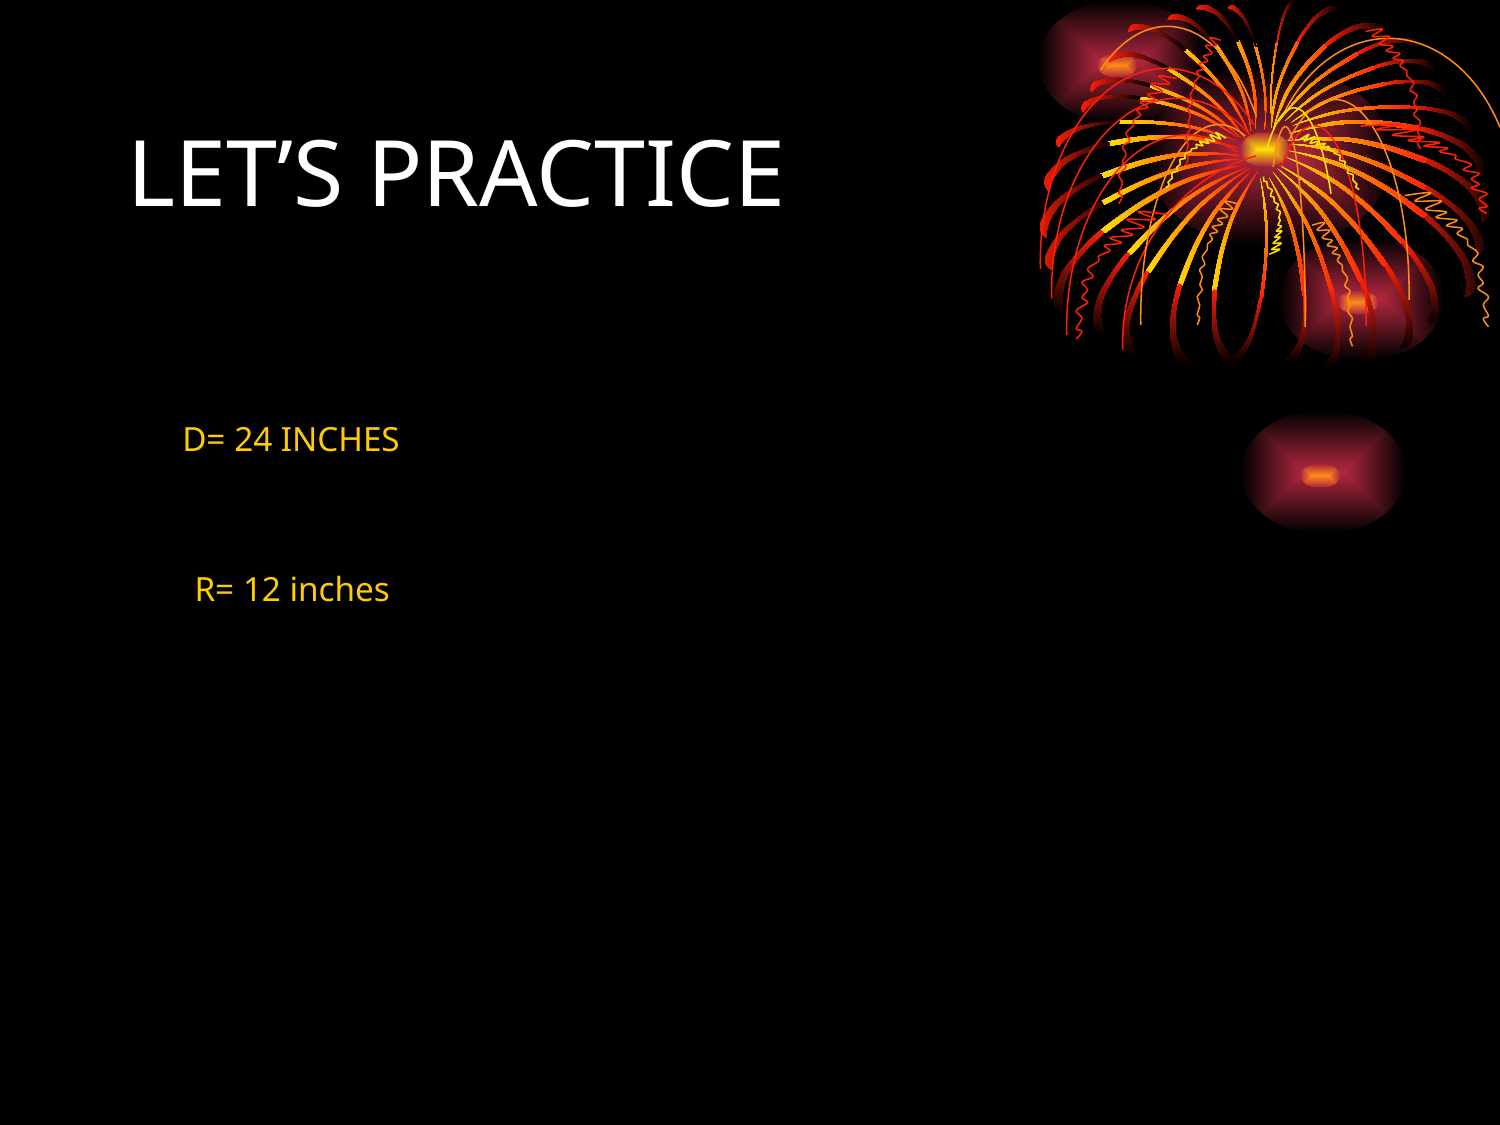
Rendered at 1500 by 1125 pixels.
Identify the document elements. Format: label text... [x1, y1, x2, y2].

text_box D= 24 INCHES [167, 411, 415, 506]
title LET’S PRACTICE [112, 49, 1388, 290]
text_box R= 12 inches [179, 561, 405, 656]
